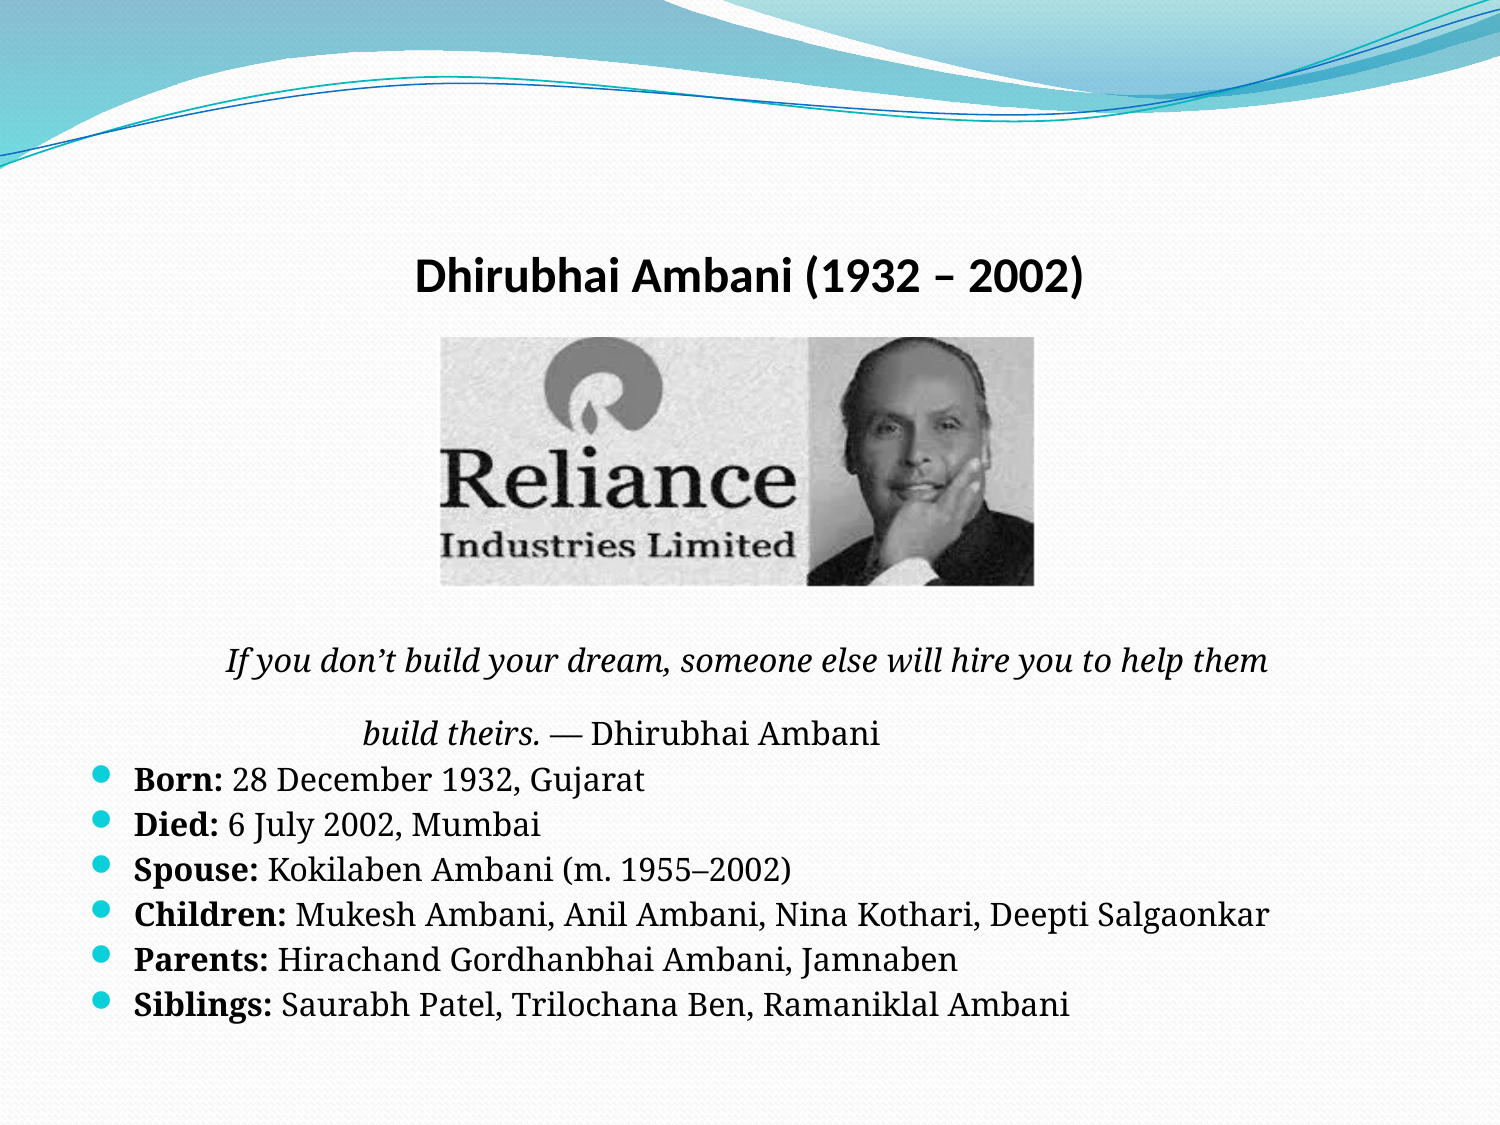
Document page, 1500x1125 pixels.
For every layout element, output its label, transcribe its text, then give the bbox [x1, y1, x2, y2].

list If you don’t build your dream, someone else will hire you to help them build theirs. — Dhirubhai Ambani Born: 28 December 1932, Gujarat Died: 6 July 2002, Mumbai Spouse: Kokilaben Ambani (m. 1955–2002) Children: Mukesh Ambani, Anil Ambani, Nina Kothari, Deepti Salgaonkar Parents: Hirachand Gordhanbhai Ambani, Jamnaben Siblings: Saurabh Patel, Trilochana Ben, Ramaniklal Ambani [75, 317, 1425, 1038]
picture [437, 337, 1038, 588]
title Dhirubhai Ambani (1932 – 2002) [75, 115, 1425, 303]
